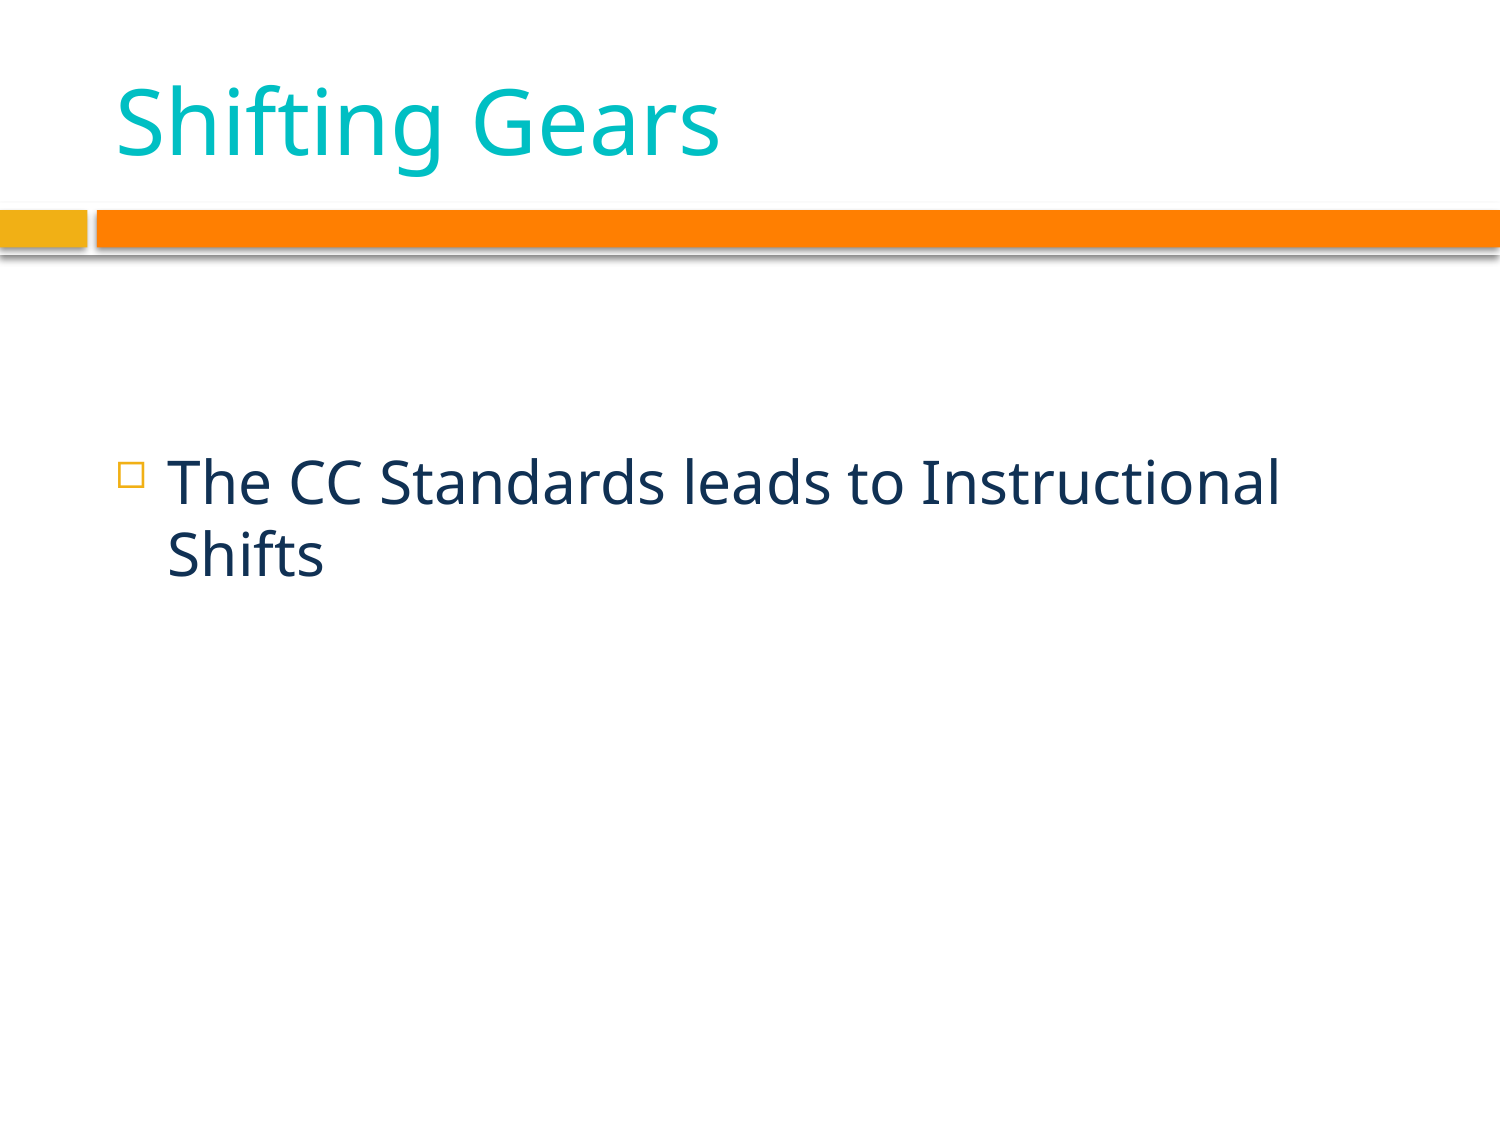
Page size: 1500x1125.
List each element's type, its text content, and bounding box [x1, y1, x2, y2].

title Shifting Gears [100, 37, 1438, 200]
list The CC Standards leads to Instructional Shifts [100, 262, 1438, 1000]
